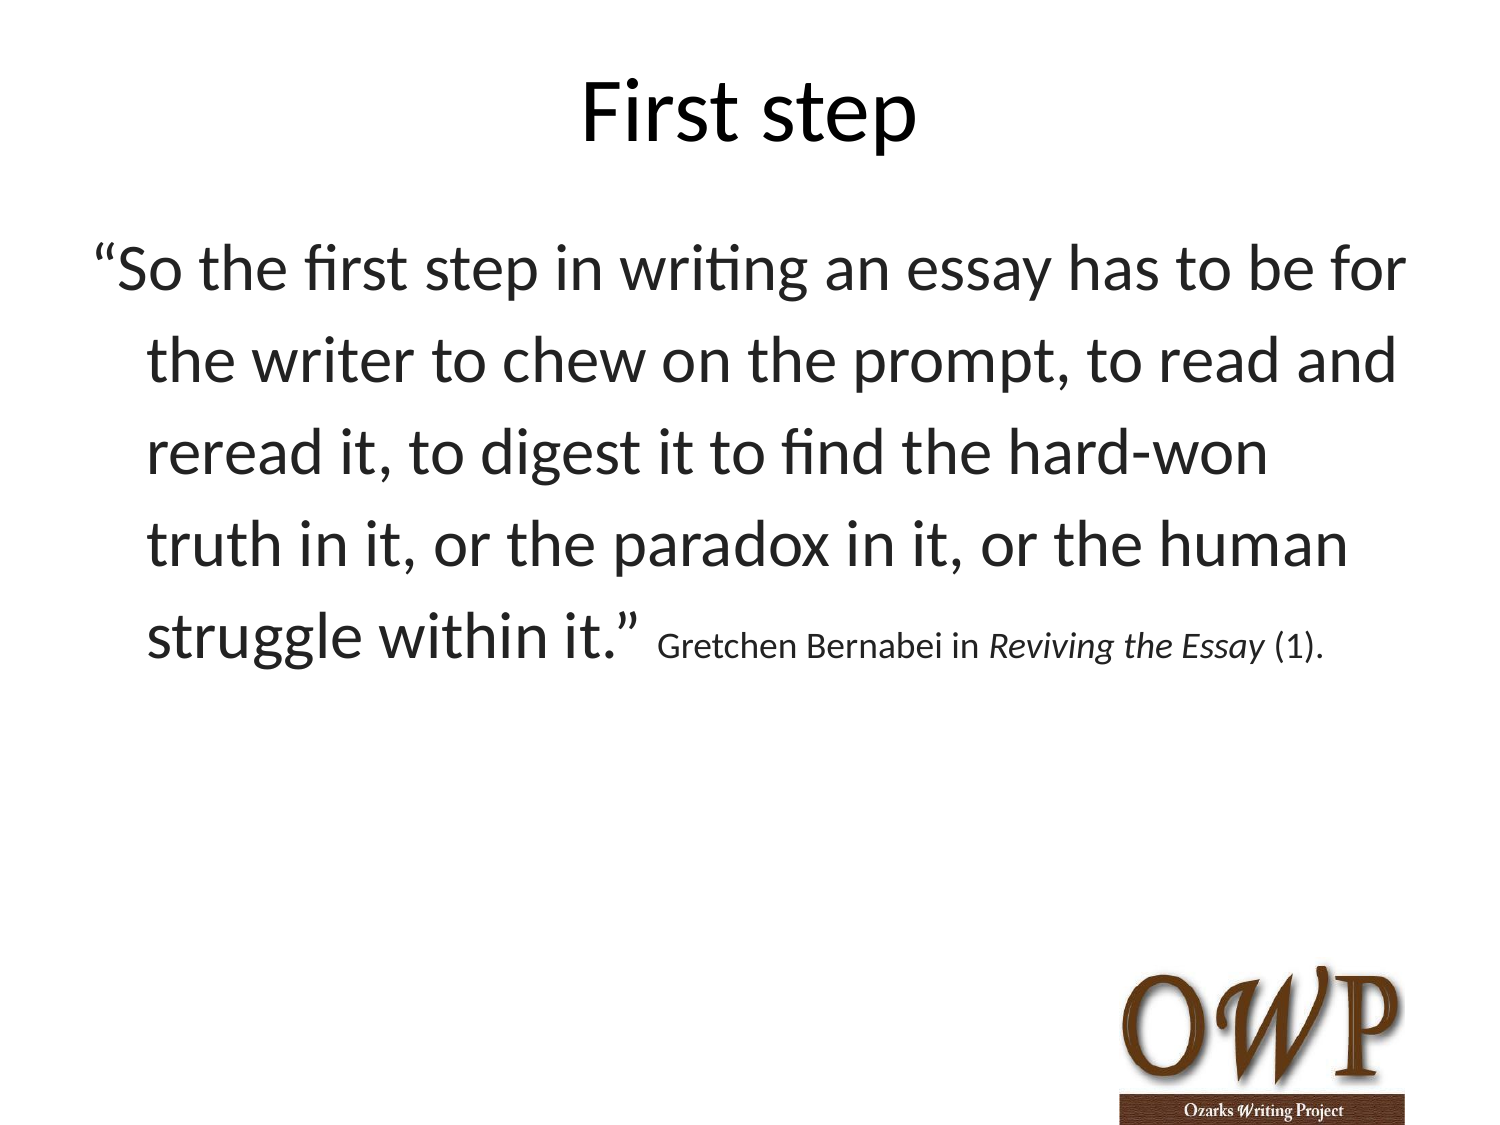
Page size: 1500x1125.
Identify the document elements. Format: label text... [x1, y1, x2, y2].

title First step [75, 33, 1425, 175]
picture [1119, 957, 1405, 1125]
list “So the first step in writing an essay has to be for the writer to chew on the prompt, to read and reread it, to digest it to find the hard-won truth in it, or the paradox in it, or the human struggle within it.” Gretchen Bernabei in Reviving the Essay (1). [75, 196, 1425, 808]
